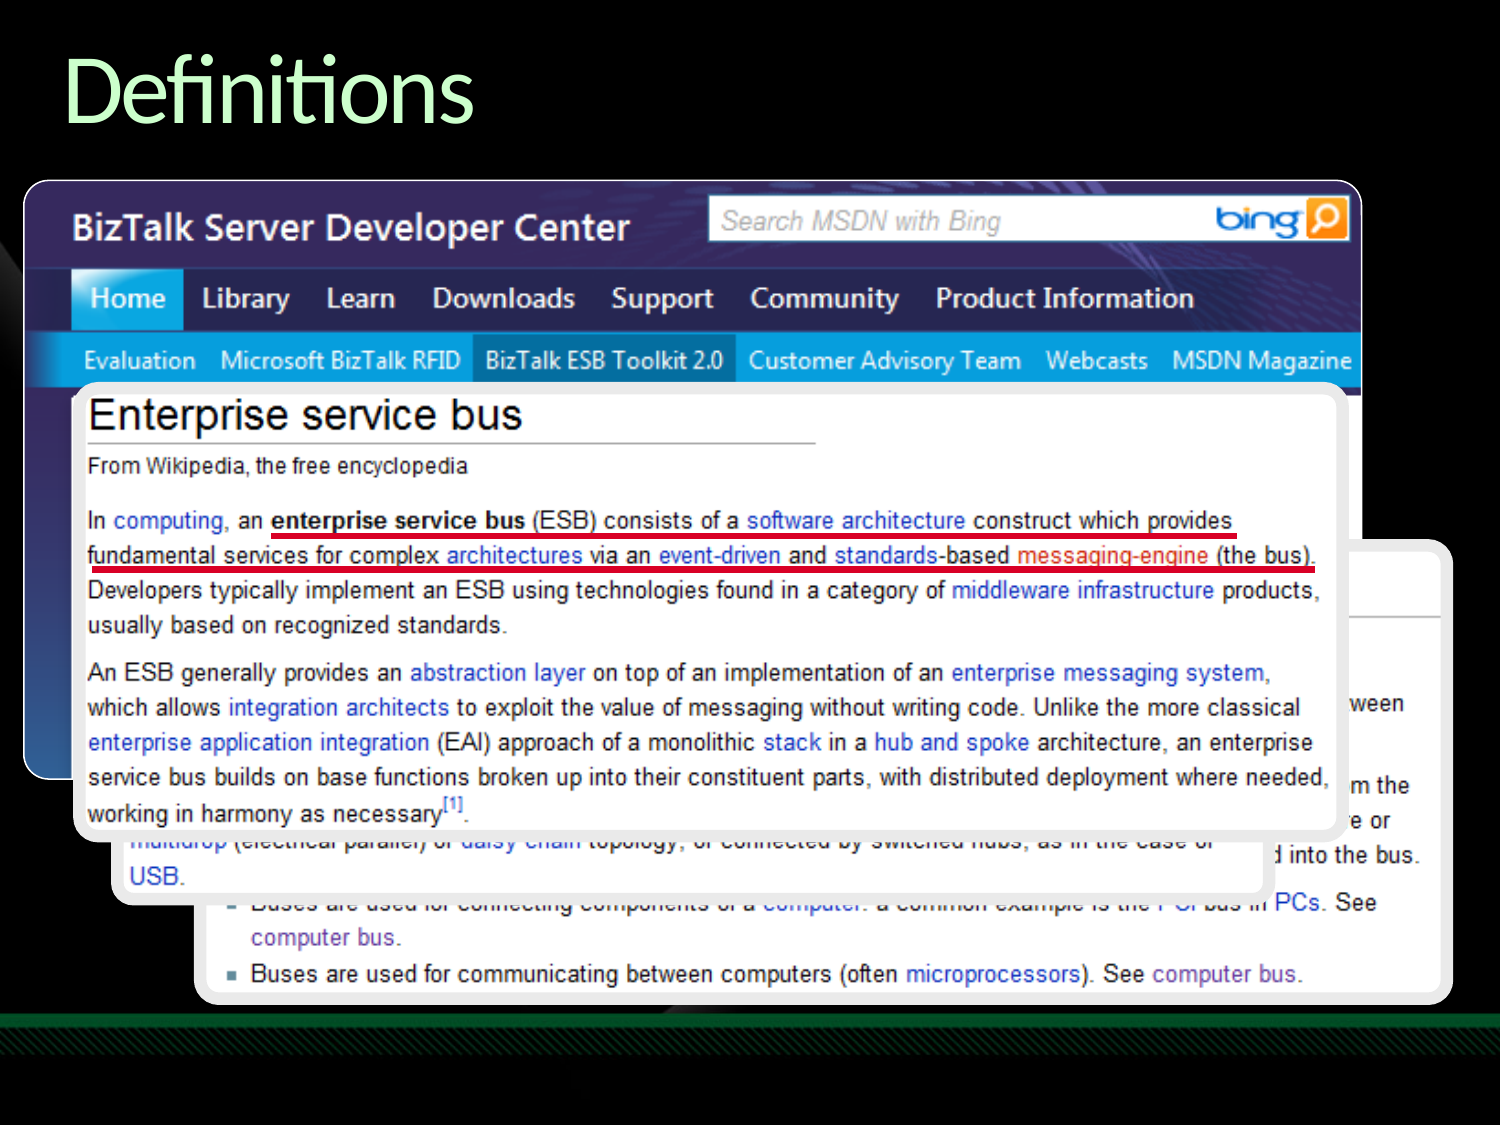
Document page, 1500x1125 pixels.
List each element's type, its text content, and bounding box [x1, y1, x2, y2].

title Definitions [62, 37, 1438, 147]
picture [0, 0, 1500, 1125]
